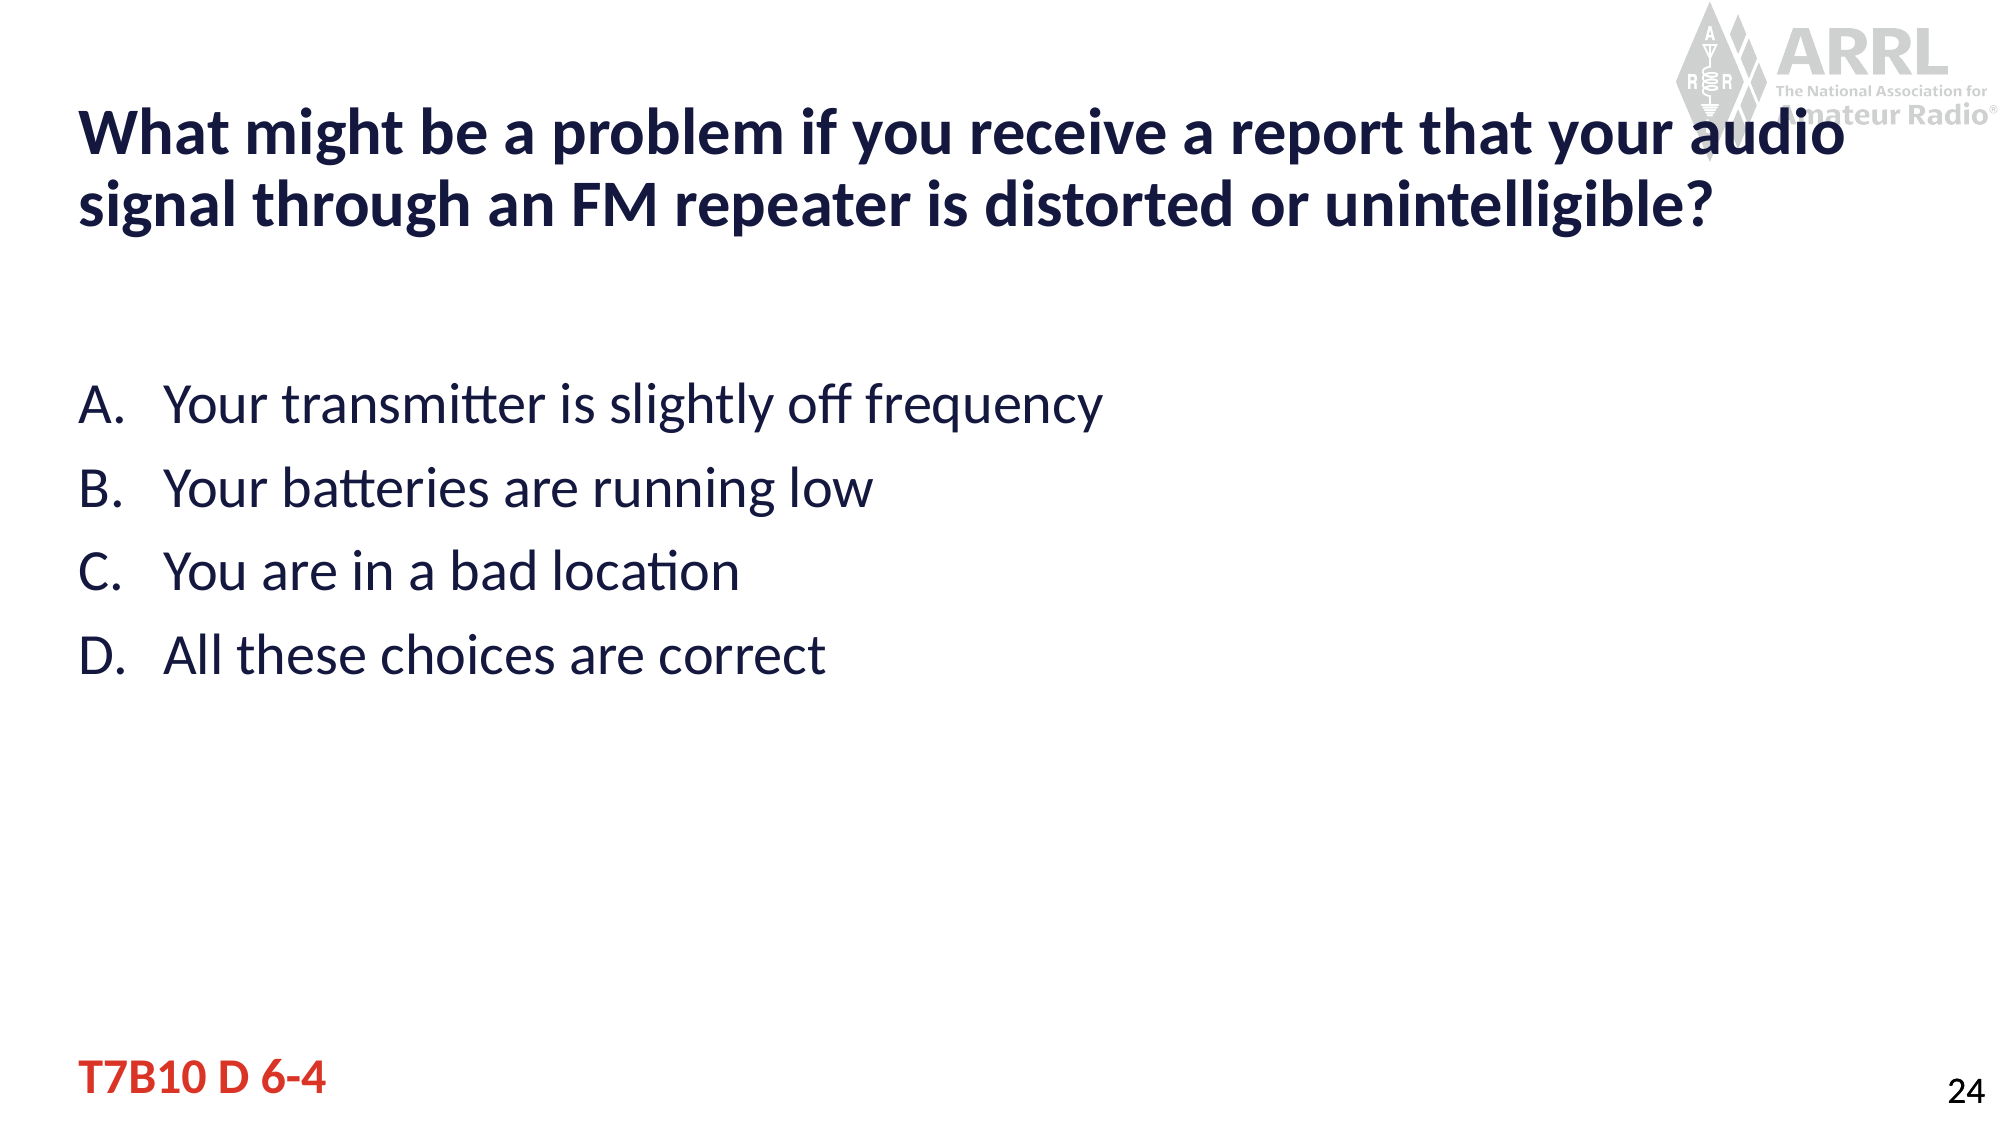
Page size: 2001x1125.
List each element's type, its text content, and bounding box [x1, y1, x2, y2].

title What might be a problem if you receive a report that your audio signal through an FM repeater is distorted or unintelligible? [63, 59, 1863, 278]
picture [1674, 0, 2000, 164]
list Your transmitter is slightly off frequency Your batteries are running low You are in a bad location All these choices are correct [63, 365, 1863, 989]
text_box T7B10 D 6-4 [63, 1036, 921, 1112]
